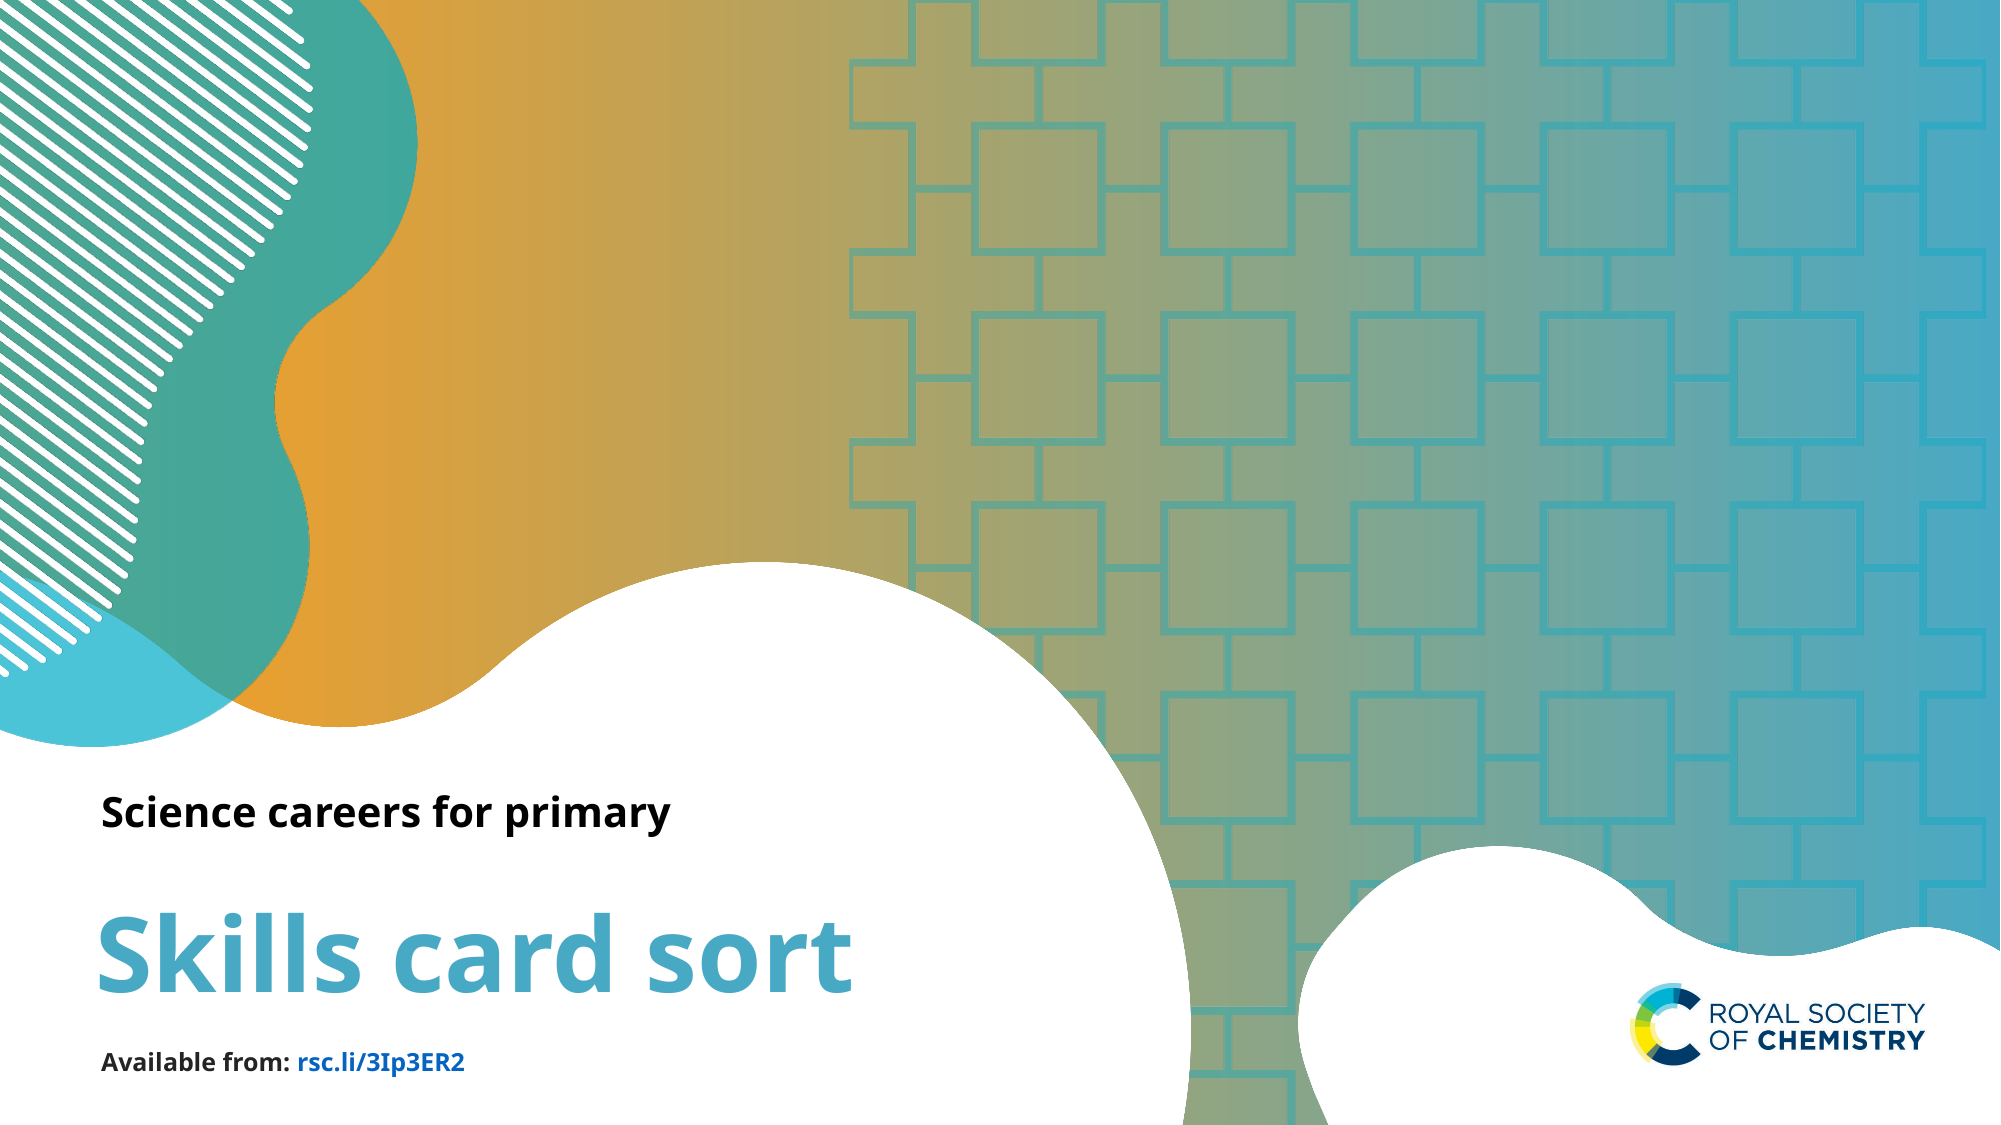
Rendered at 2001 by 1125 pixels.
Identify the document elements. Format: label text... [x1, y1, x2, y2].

picture [0, 0, 2000, 1125]
subtitle Skills card sort [95, 902, 1070, 1020]
title Science careers for primary [100, 791, 1041, 847]
text_box Available from: rsc.li/3Ip3ER2 [100, 1047, 1041, 1103]
